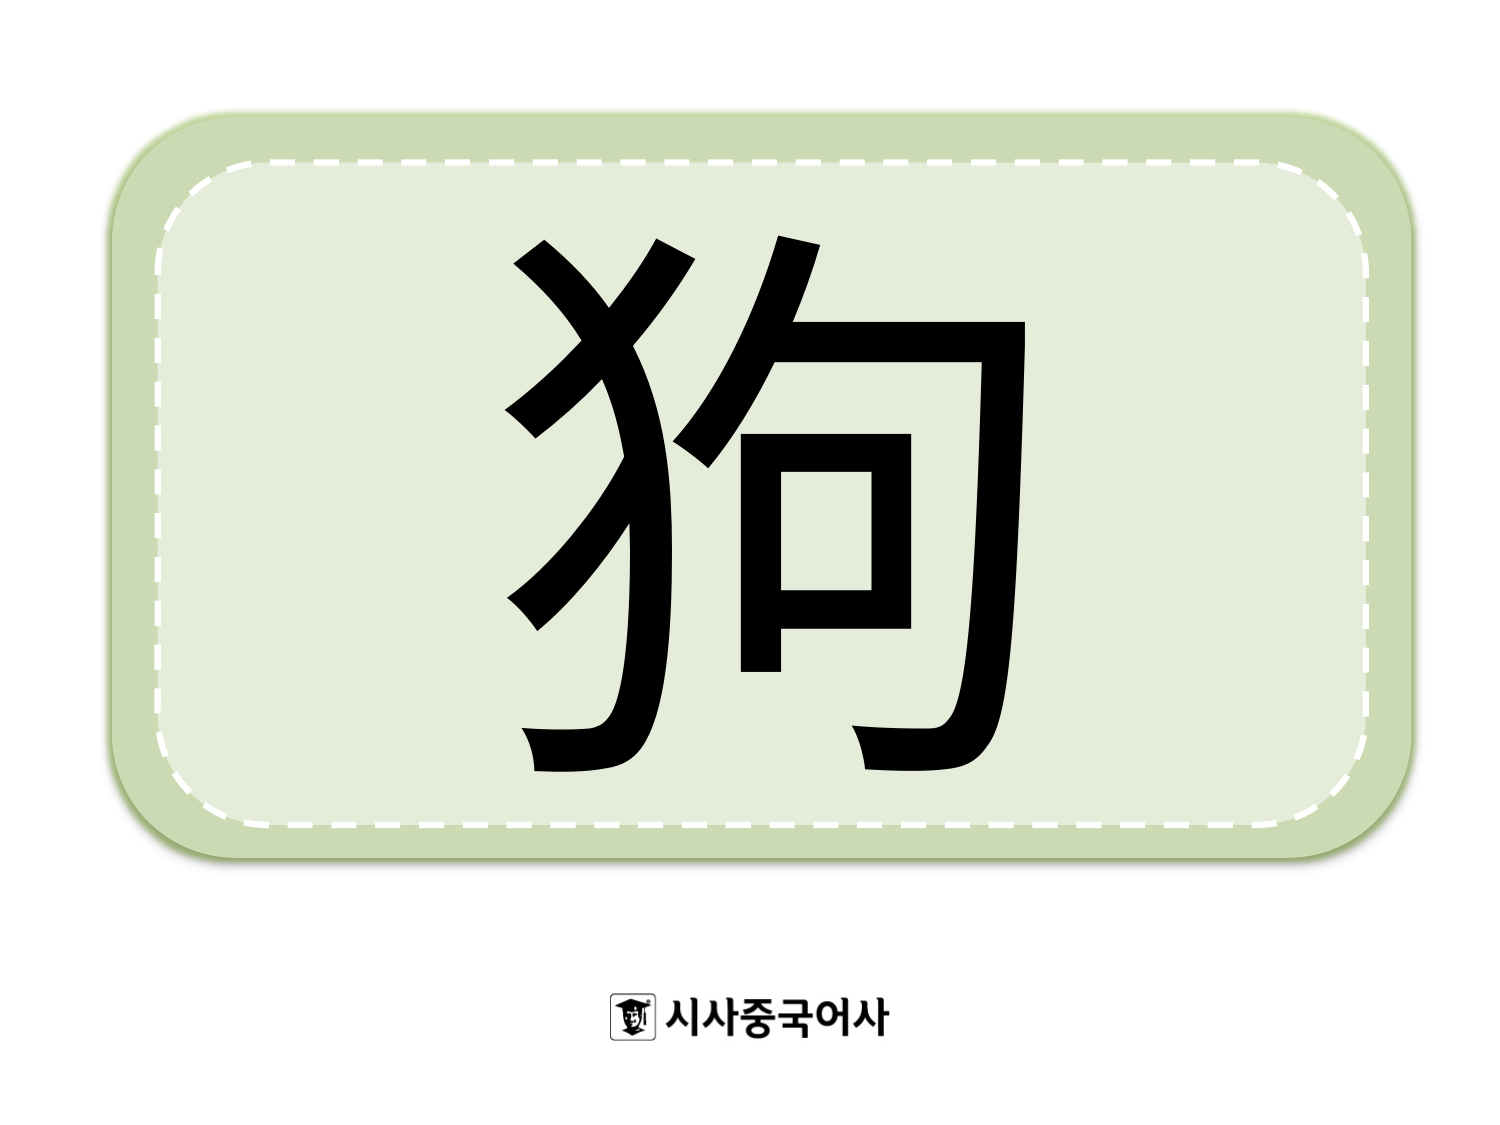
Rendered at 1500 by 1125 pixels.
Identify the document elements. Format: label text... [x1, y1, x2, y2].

text_box 狗 [171, 160, 1380, 824]
picture [602, 987, 898, 1047]
